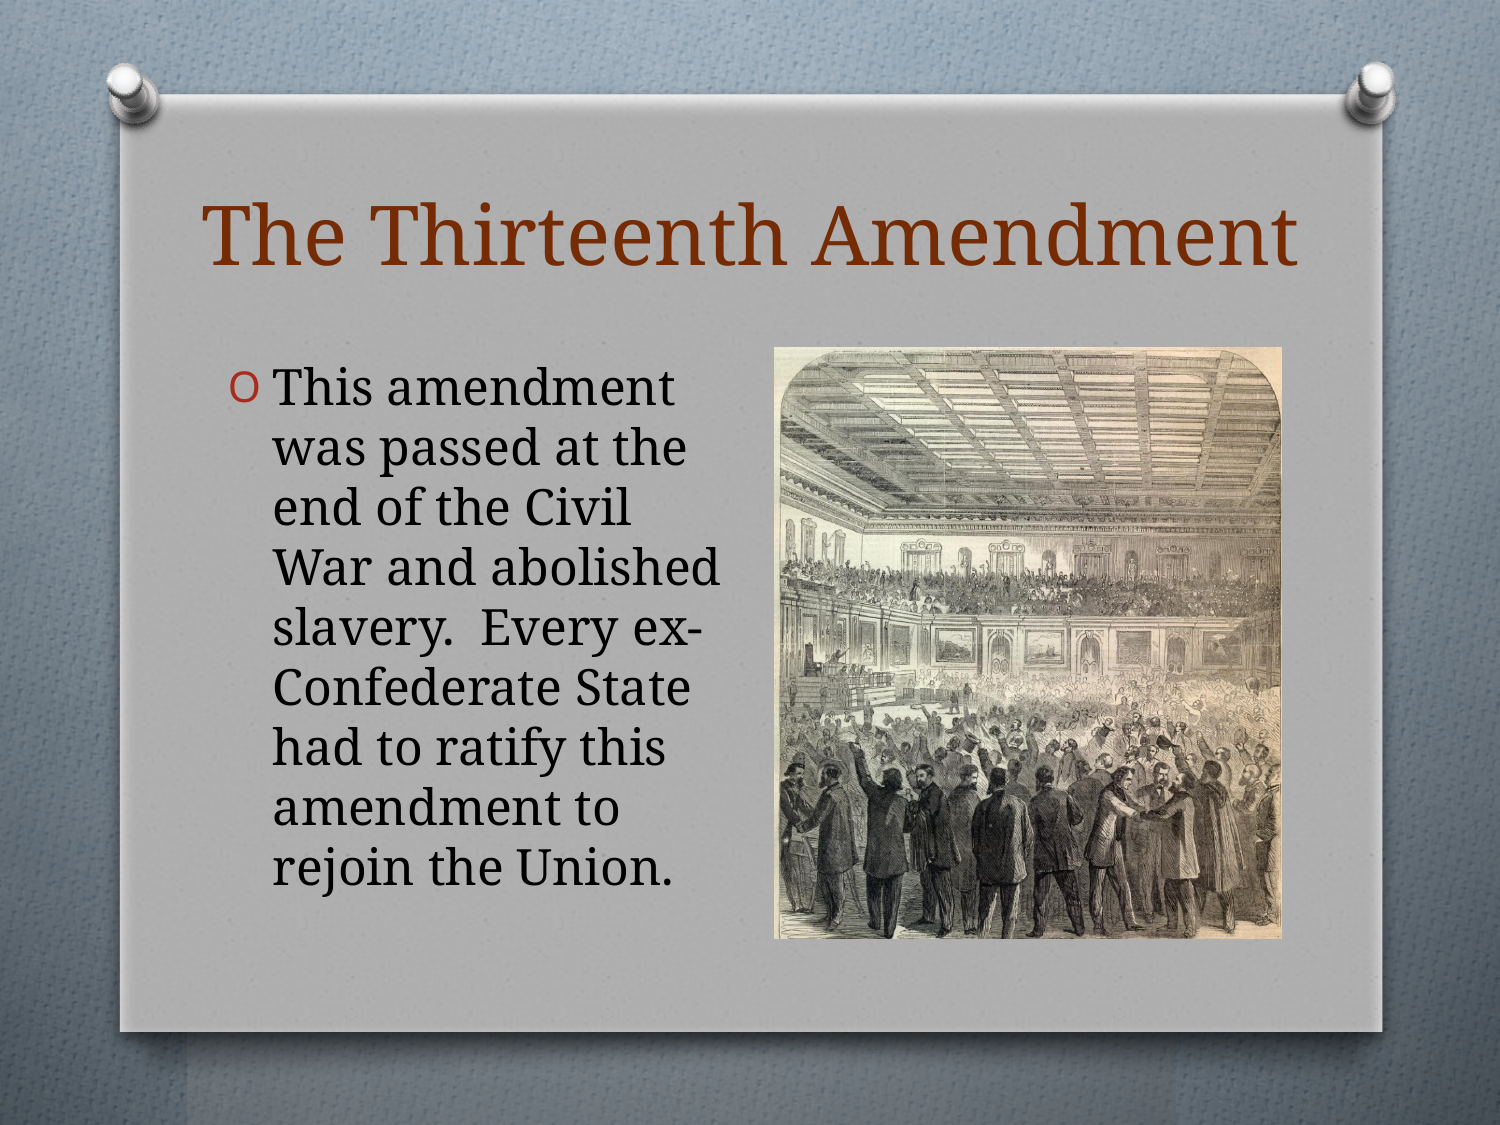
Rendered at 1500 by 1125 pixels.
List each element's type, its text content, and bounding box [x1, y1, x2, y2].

picture [1317, 35, 1439, 156]
list This amendment was passed at the end of the Civil War and abolished slavery. Every ex-Confederate State had to ratify this amendment to rejoin the Union. [213, 348, 738, 939]
picture [75, 29, 198, 153]
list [773, 347, 1282, 940]
title The Thirteenth Amendment [179, 134, 1323, 332]
